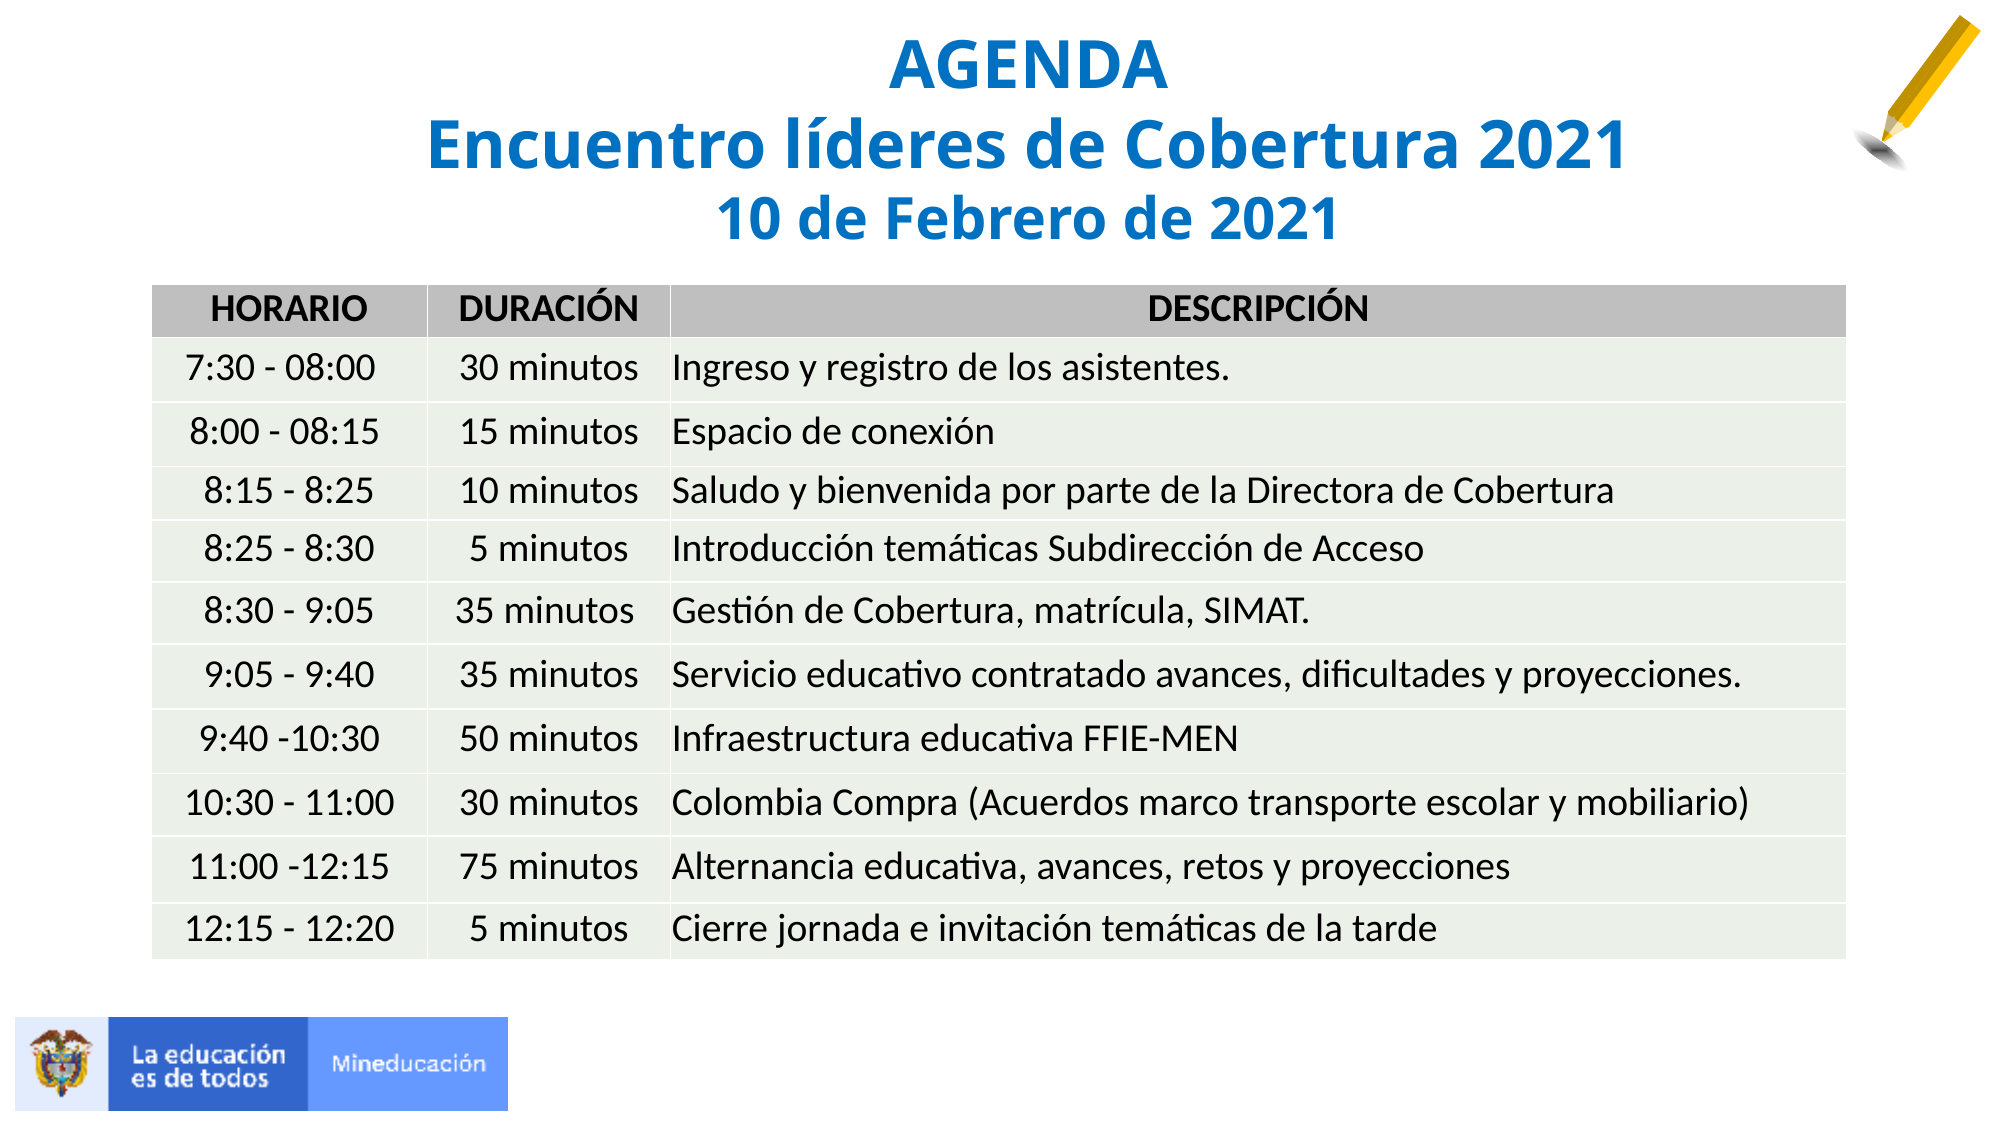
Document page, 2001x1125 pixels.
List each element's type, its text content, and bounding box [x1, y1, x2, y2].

table_cell 15 minutos [428, 403, 670, 466]
table_cell 8:30 - 9:05 [152, 583, 427, 643]
table_header HORARIO [152, 285, 427, 337]
table_cell 30 minutos [428, 338, 670, 401]
table_cell Colombia Compra (Acuerdos marco transporte escolar y mobiliario) [671, 774, 1846, 835]
table_cell 35 minutos [428, 645, 670, 708]
table_cell Espacio de conexión [671, 403, 1846, 466]
table_cell 5 minutos [428, 904, 670, 959]
table_cell Gestión de Cobertura, matrícula, SIMAT. [671, 583, 1846, 643]
picture [15, 1017, 508, 1111]
table_cell 5 minutos [428, 521, 670, 581]
table_cell 10:30 - 11:00 [152, 774, 427, 835]
table_cell Saludo y bienvenida por parte de la Directora de Cobertura [671, 467, 1846, 519]
table_cell 8:00 - 08:15 [152, 403, 427, 466]
table_cell Alternancia educativa, avances, retos y proyecciones [671, 837, 1846, 902]
table_cell 8:25 - 8:30 [152, 521, 427, 581]
text_box AGENDA Encuentro líderes de Cobertura 2021 10 de Febrero de 2021 [392, 14, 1666, 259]
table_header DURACIÓN [428, 285, 670, 337]
table_cell 10 minutos [428, 467, 670, 519]
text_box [1700, 19, 1940, 289]
table_cell 11:00 -12:15 [152, 837, 427, 902]
table_cell 9:40 -10:30 [152, 710, 427, 773]
table_cell 7:30 - 08:00 [152, 338, 427, 401]
table_cell Servicio educativo contratado avances, dificultades y proyecciones. [671, 645, 1846, 708]
table_cell 30 minutos [428, 774, 670, 835]
table_cell 8:15 - 8:25 [152, 467, 427, 519]
table_cell 35 minutos [428, 583, 670, 643]
table_cell 12:15 - 12:20 [152, 904, 427, 959]
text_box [1878, 4, 1955, 183]
table_cell Ingreso y registro de los asistentes. [671, 338, 1846, 401]
table_cell 75 minutos [428, 837, 670, 902]
table_cell Cierre jornada e invitación temáticas de la tarde [671, 904, 1846, 959]
table_cell 50 minutos [428, 710, 670, 773]
table_cell Introducción temáticas Subdirección de Acceso [671, 521, 1846, 581]
table_cell 9:05 - 9:40 [152, 645, 427, 708]
table_header DESCRIPCIÓN [671, 285, 1846, 337]
table_cell Infraestructura educativa FFIE-MEN [671, 710, 1846, 773]
